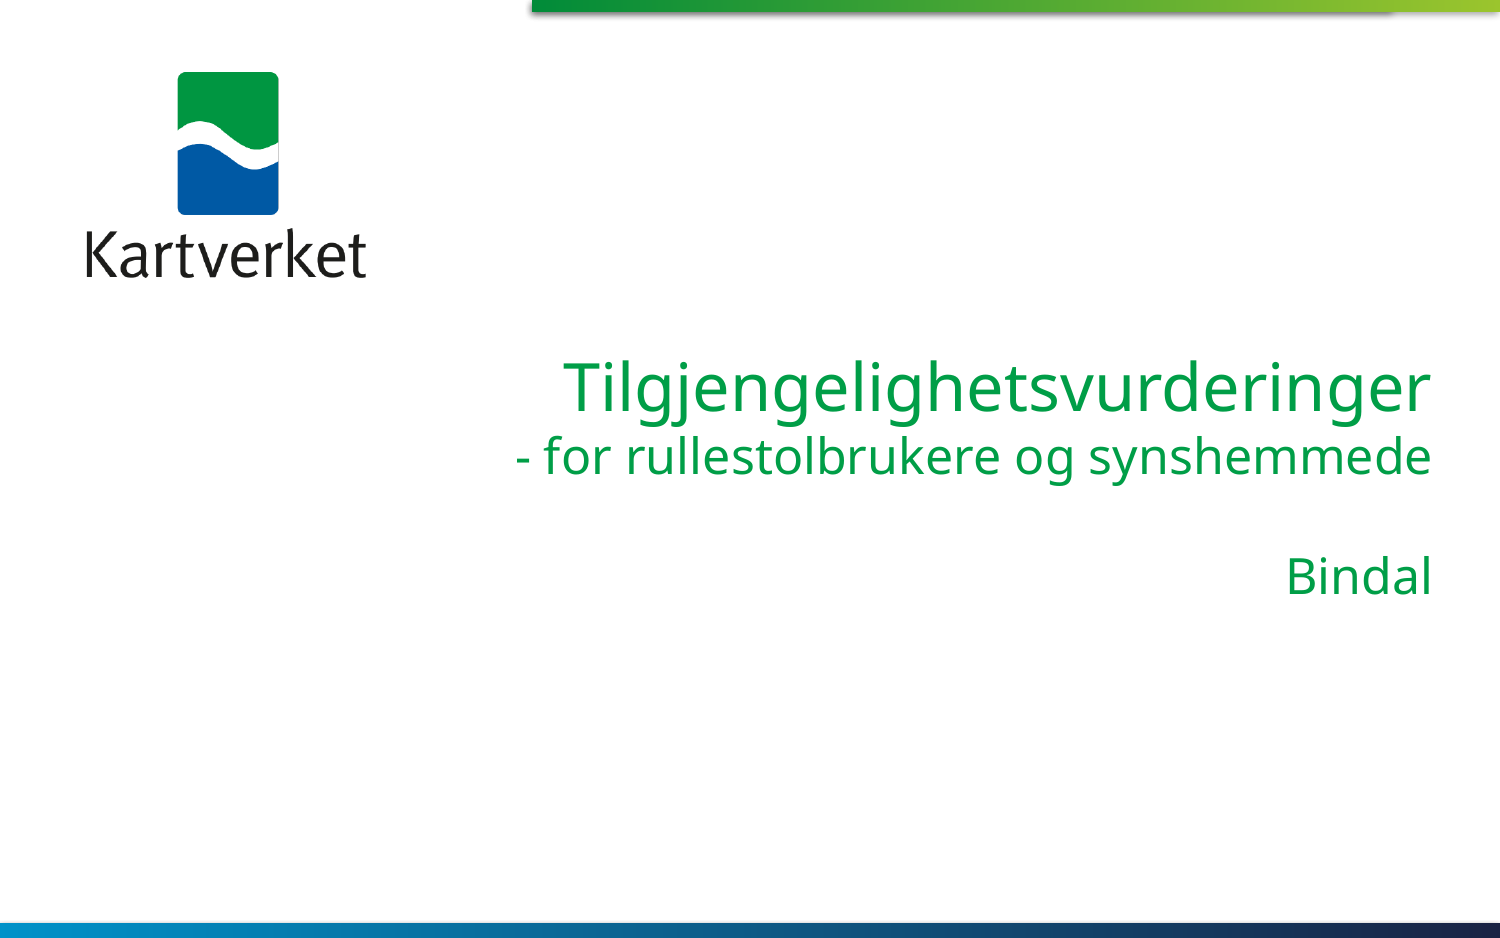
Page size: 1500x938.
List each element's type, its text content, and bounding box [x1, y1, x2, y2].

text_box Tilgjengelighetsvurderinger - for rullestolbrukere og synshemmede Bindal [66, 337, 1449, 613]
